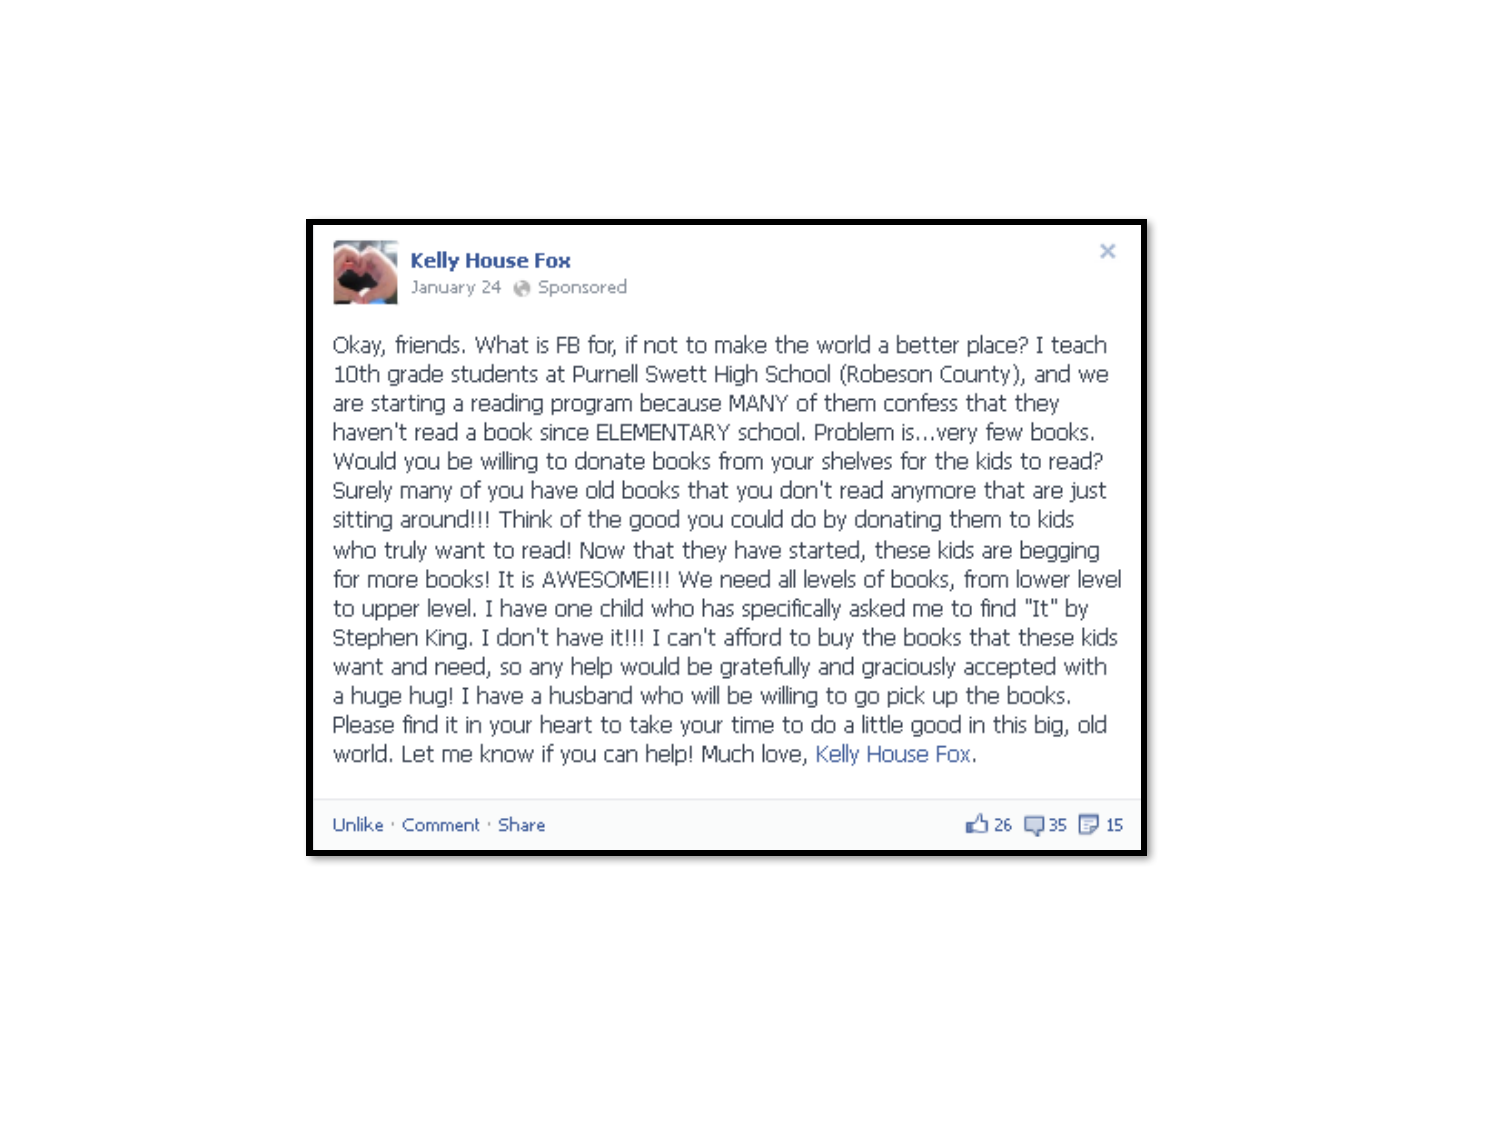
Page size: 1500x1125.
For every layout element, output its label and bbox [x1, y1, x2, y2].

picture [312, 224, 1142, 851]
